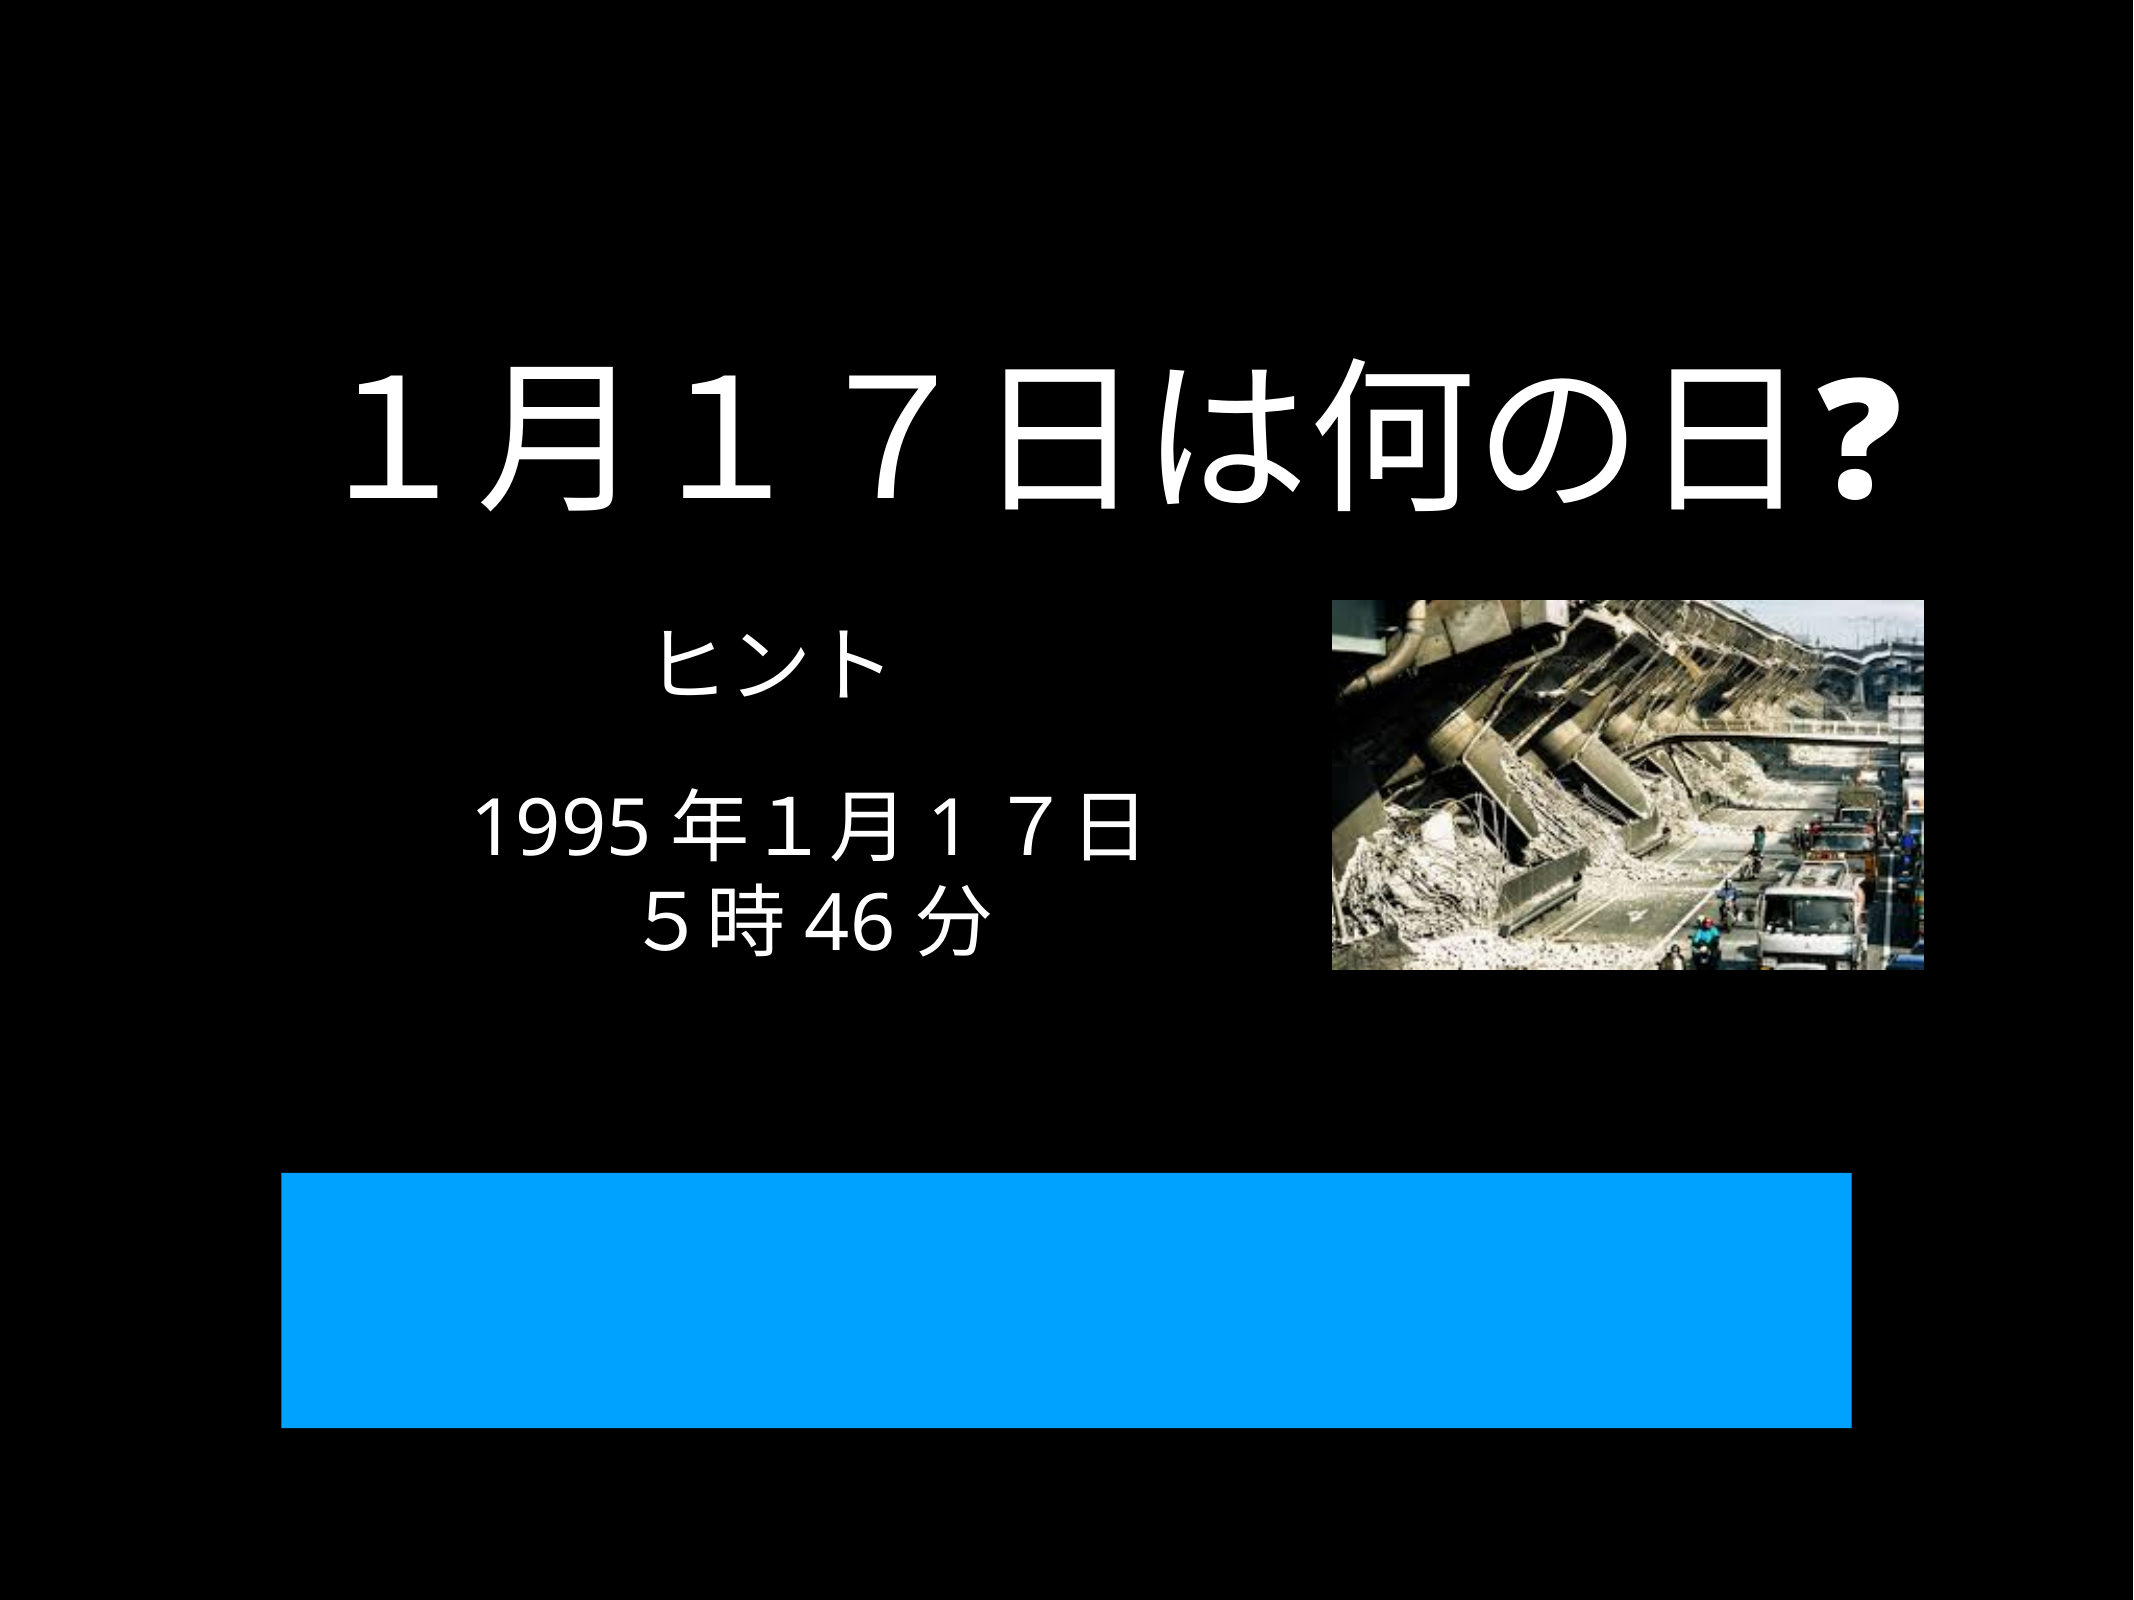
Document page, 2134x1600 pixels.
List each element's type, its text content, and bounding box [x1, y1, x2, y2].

text_box ヒント [485, 604, 1056, 721]
picture [1331, 600, 1925, 970]
subtitle 1995年１月1７日 ５時46分 [0, 767, 1670, 984]
text_box [281, 1172, 1852, 1429]
title １月１７日は何の日❓ [249, 0, 1968, 541]
